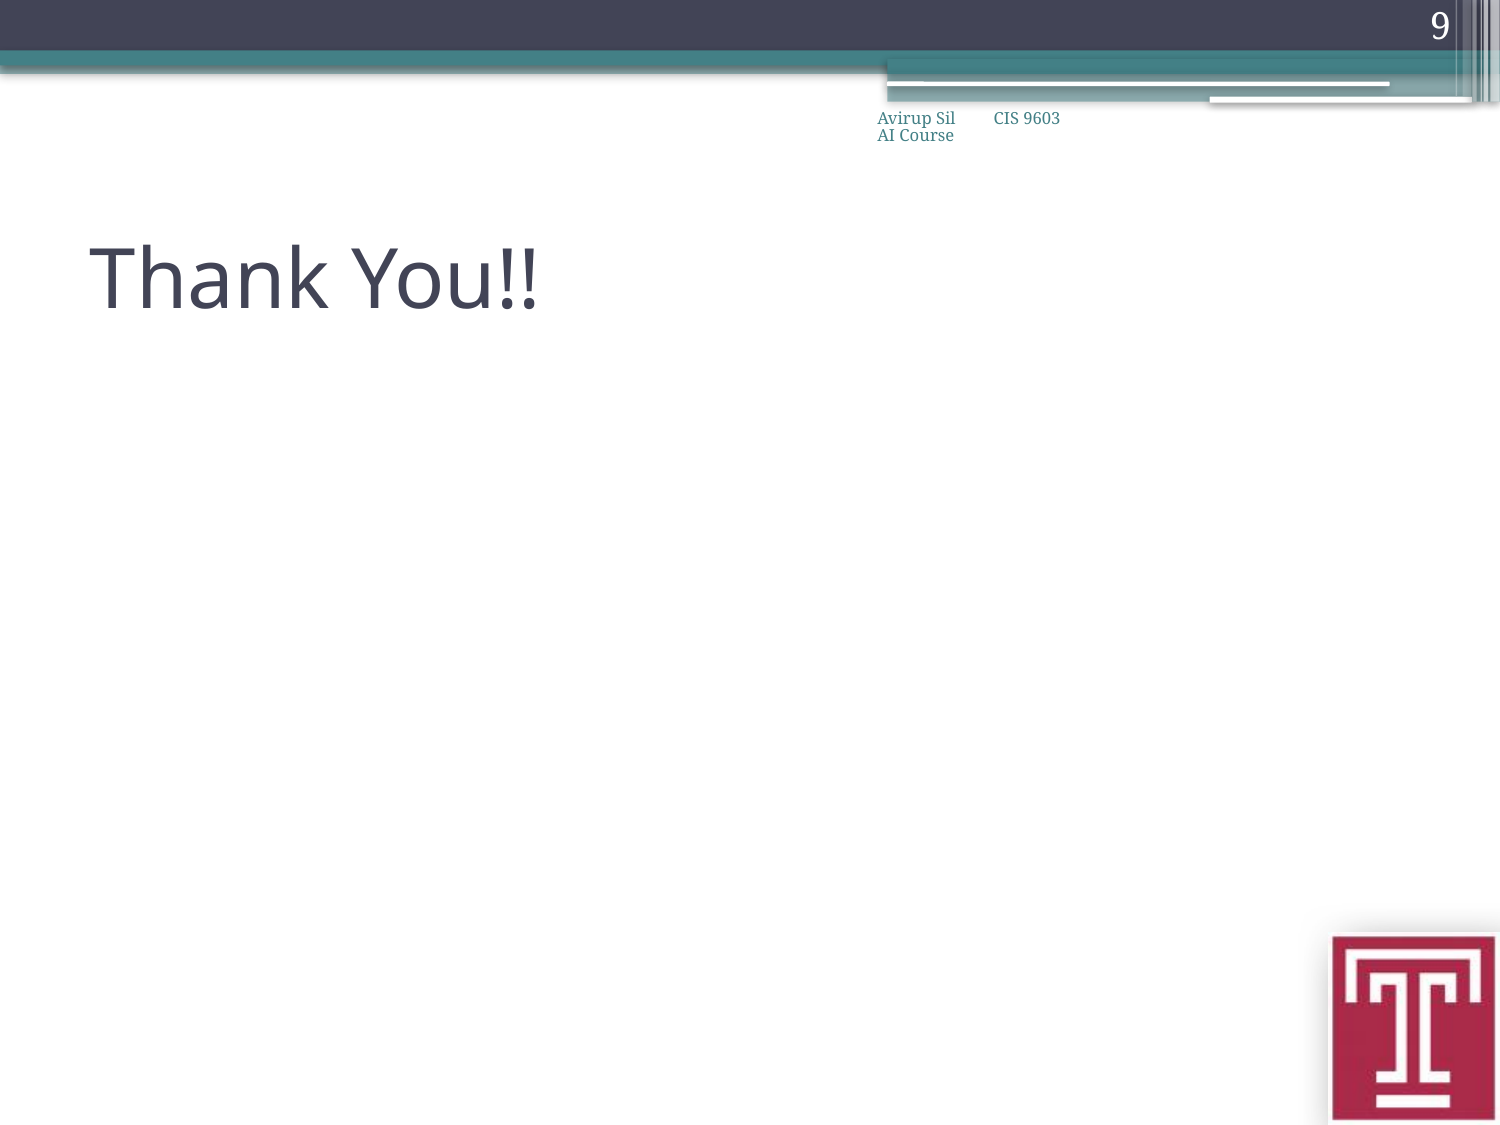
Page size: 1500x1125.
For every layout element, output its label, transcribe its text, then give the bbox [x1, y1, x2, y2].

slide_number 9 [1341, 0, 1466, 61]
picture [1327, 932, 1500, 1125]
footer Avirup Sil CIS 9603 AI Course [862, 100, 1080, 176]
title Thank You!! [75, 187, 1425, 363]
